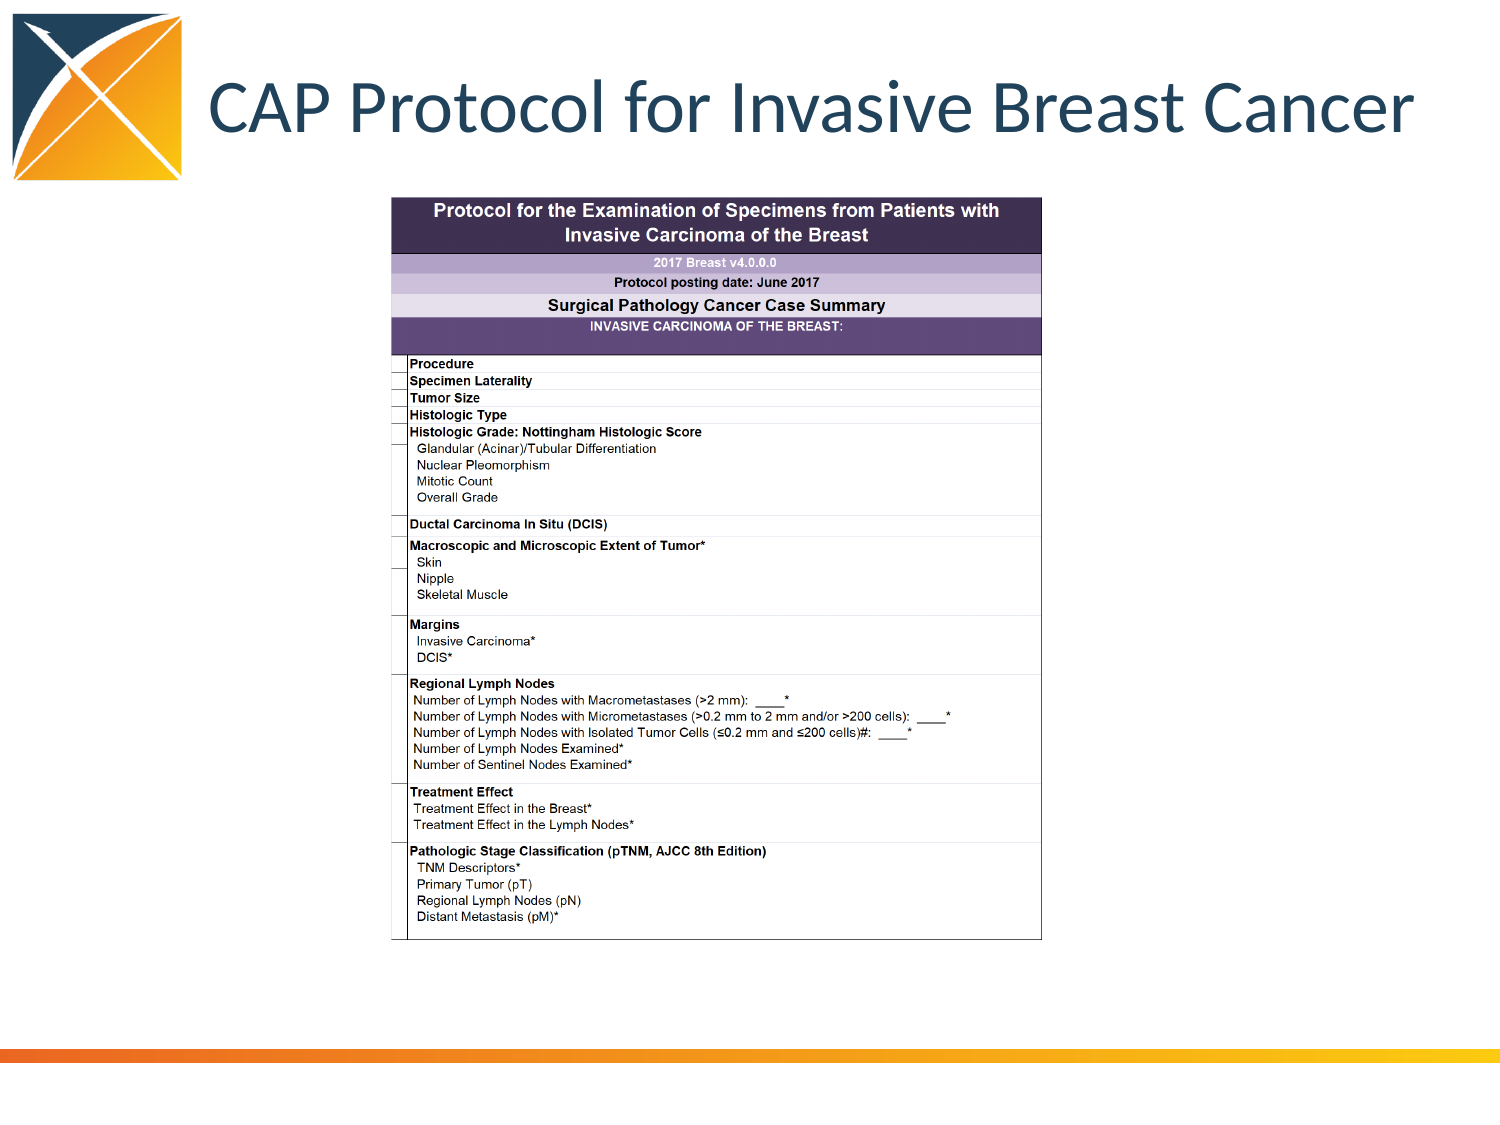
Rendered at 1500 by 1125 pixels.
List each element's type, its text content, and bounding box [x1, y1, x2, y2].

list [391, 197, 1042, 941]
picture [0, 0, 206, 200]
title CAP Protocol for Invasive Breast Cancer [125, 48, 1500, 156]
